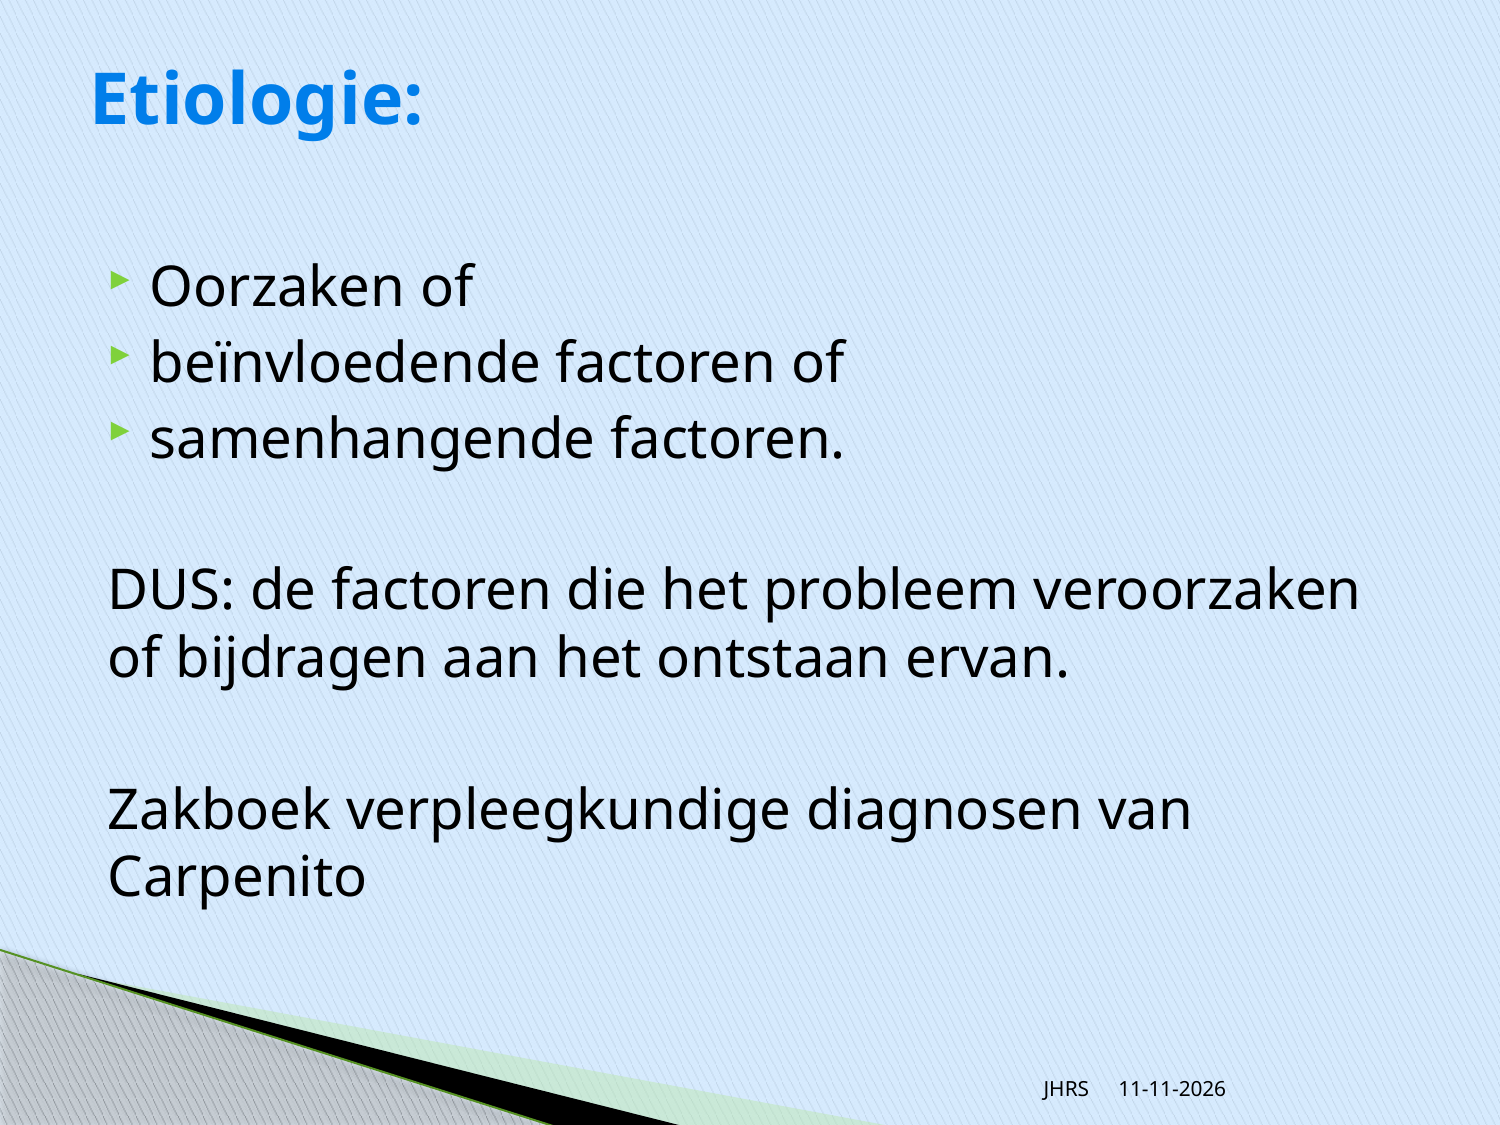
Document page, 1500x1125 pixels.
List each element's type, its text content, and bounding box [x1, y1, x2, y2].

footer JHRS [718, 1051, 1105, 1112]
list Oorzaken of beïnvloedende factoren of samenhangende factoren. DUS: de factoren die het probleem veroorzaken of bijdragen aan het ontstaan ervan. Zakboek verpleegkundige diagnosen van Carpenito [75, 243, 1425, 986]
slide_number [1105, 1051, 1419, 1112]
title Etiologie: [75, 45, 1425, 233]
